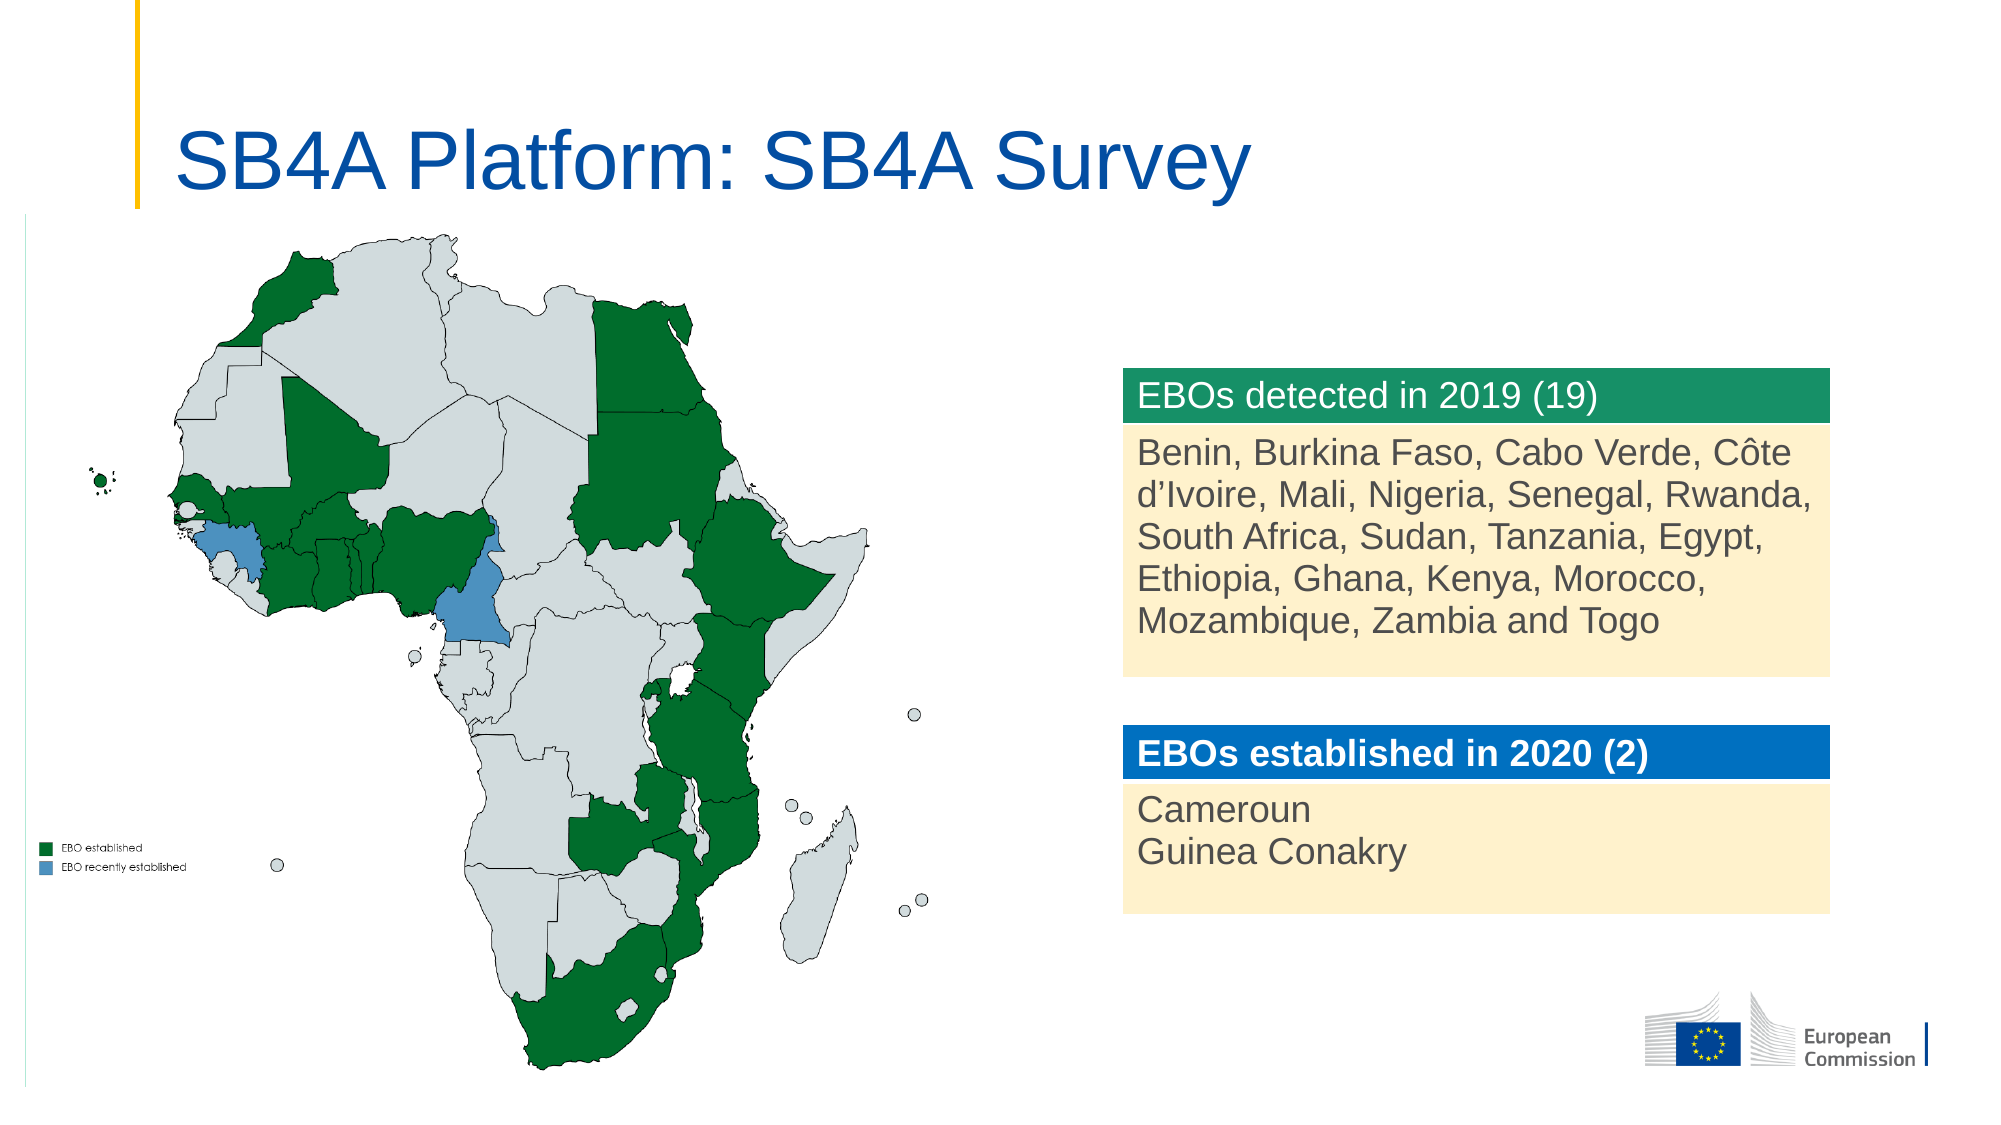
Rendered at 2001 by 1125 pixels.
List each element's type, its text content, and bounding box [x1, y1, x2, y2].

table_header EBOs established in 2020 (2) [1123, 725, 1830, 779]
picture [1645, 991, 1928, 1066]
picture [25, 213, 957, 1088]
table_cell Benin, Burkina Faso, Cabo Verde, Côte d’Ivoire, Mali, Nigeria, Senegal, Rwanda, South Africa, Sudan, Tanzania, Egypt, Ethiopia, Ghana, Kenya, Morocco, Mozambique, Zambia and Togo [1123, 425, 1830, 677]
table_cell Cameroun Guinea Conakry [1123, 784, 1830, 914]
table_header EBOs detected in 2019 (19) [1123, 368, 1830, 423]
title SB4A Platform: SB4A Survey [159, 79, 1885, 208]
